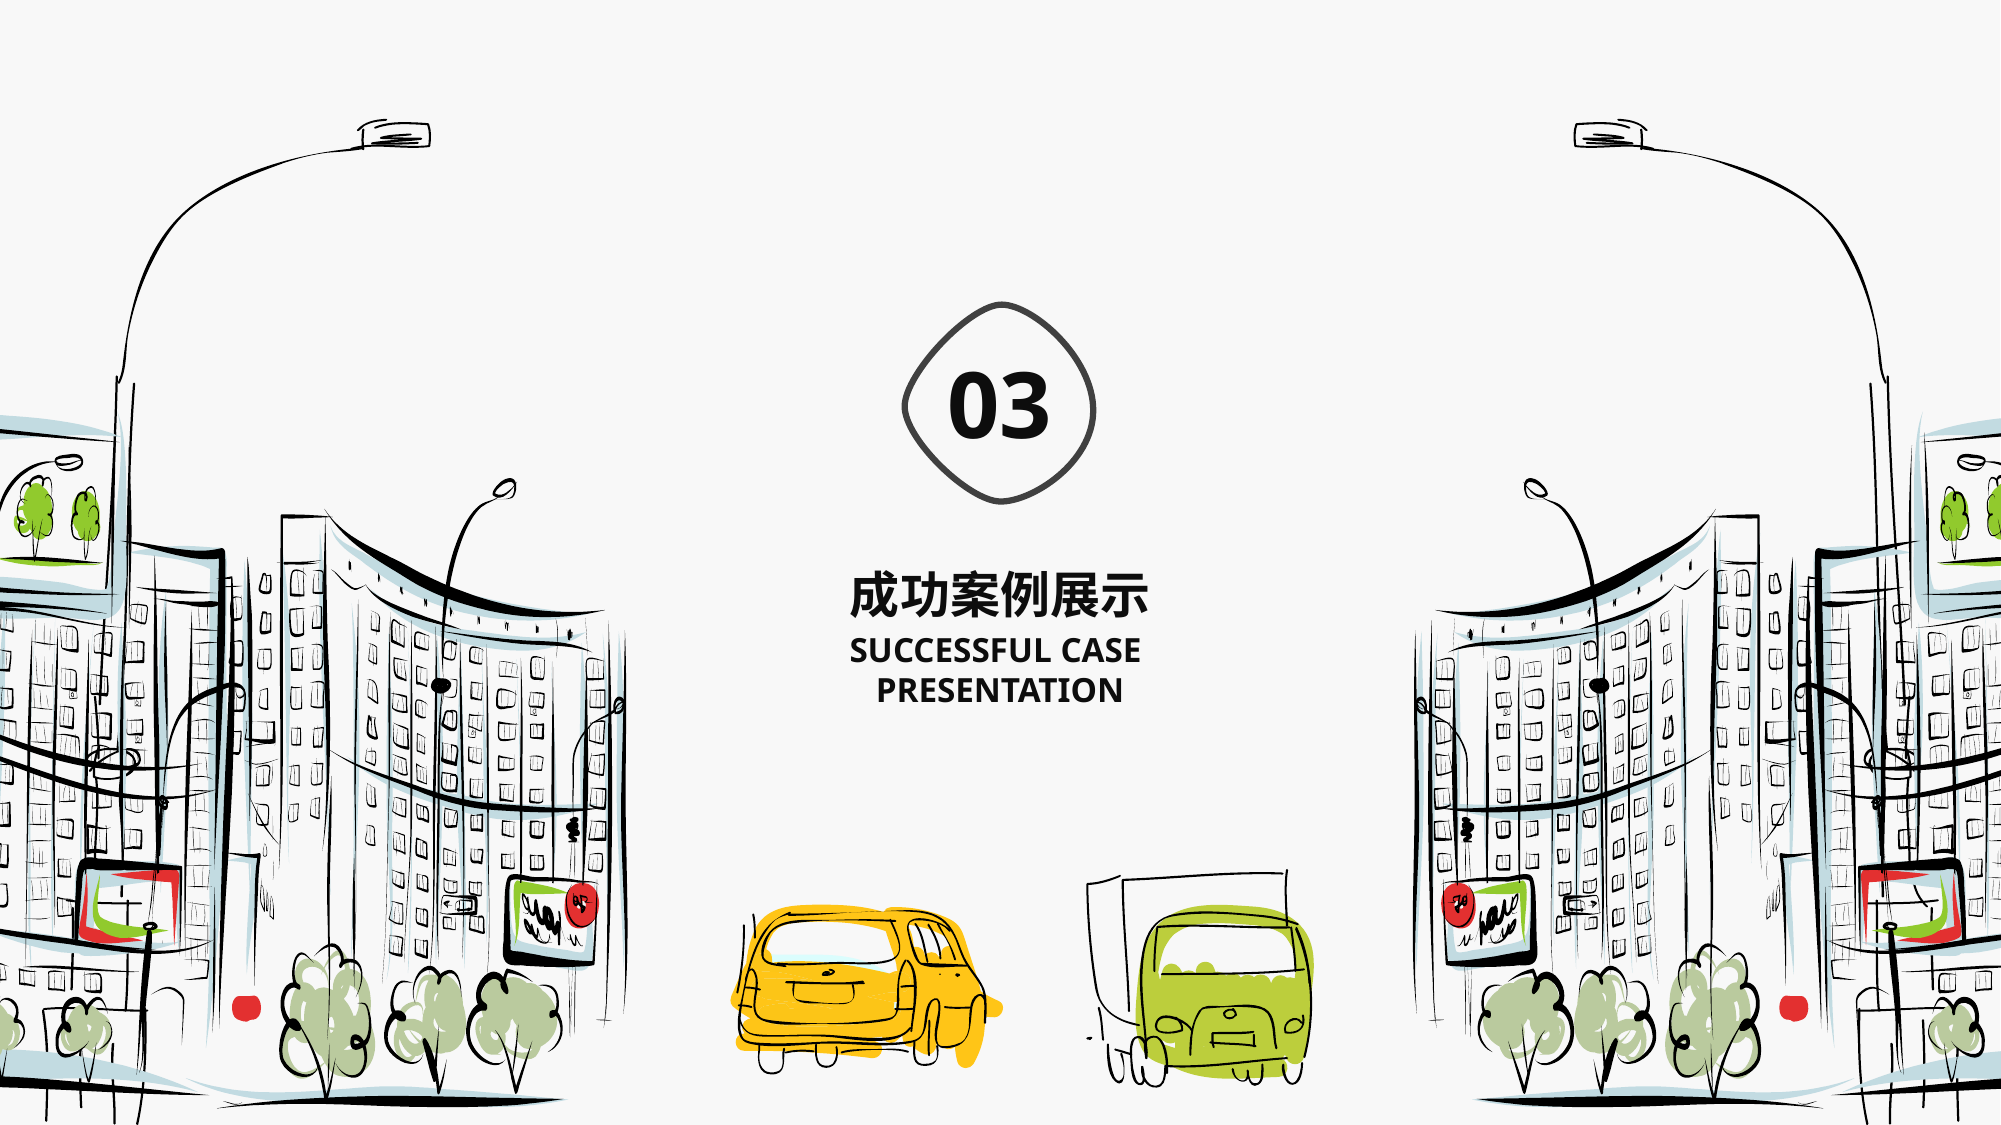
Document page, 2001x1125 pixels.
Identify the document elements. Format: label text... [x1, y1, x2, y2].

picture [1377, 118, 2000, 1125]
text_box [943, 303, 1062, 339]
picture [0, 118, 664, 1125]
text_box [938, 465, 1072, 503]
text_box 成功案例展示 [664, 511, 1377, 632]
picture [1061, 840, 1348, 1100]
picture [710, 875, 1033, 1107]
text_box SUCCESSFUL CASE PRESENTATION [676, 622, 1324, 717]
text_box 03 [905, 339, 1095, 465]
